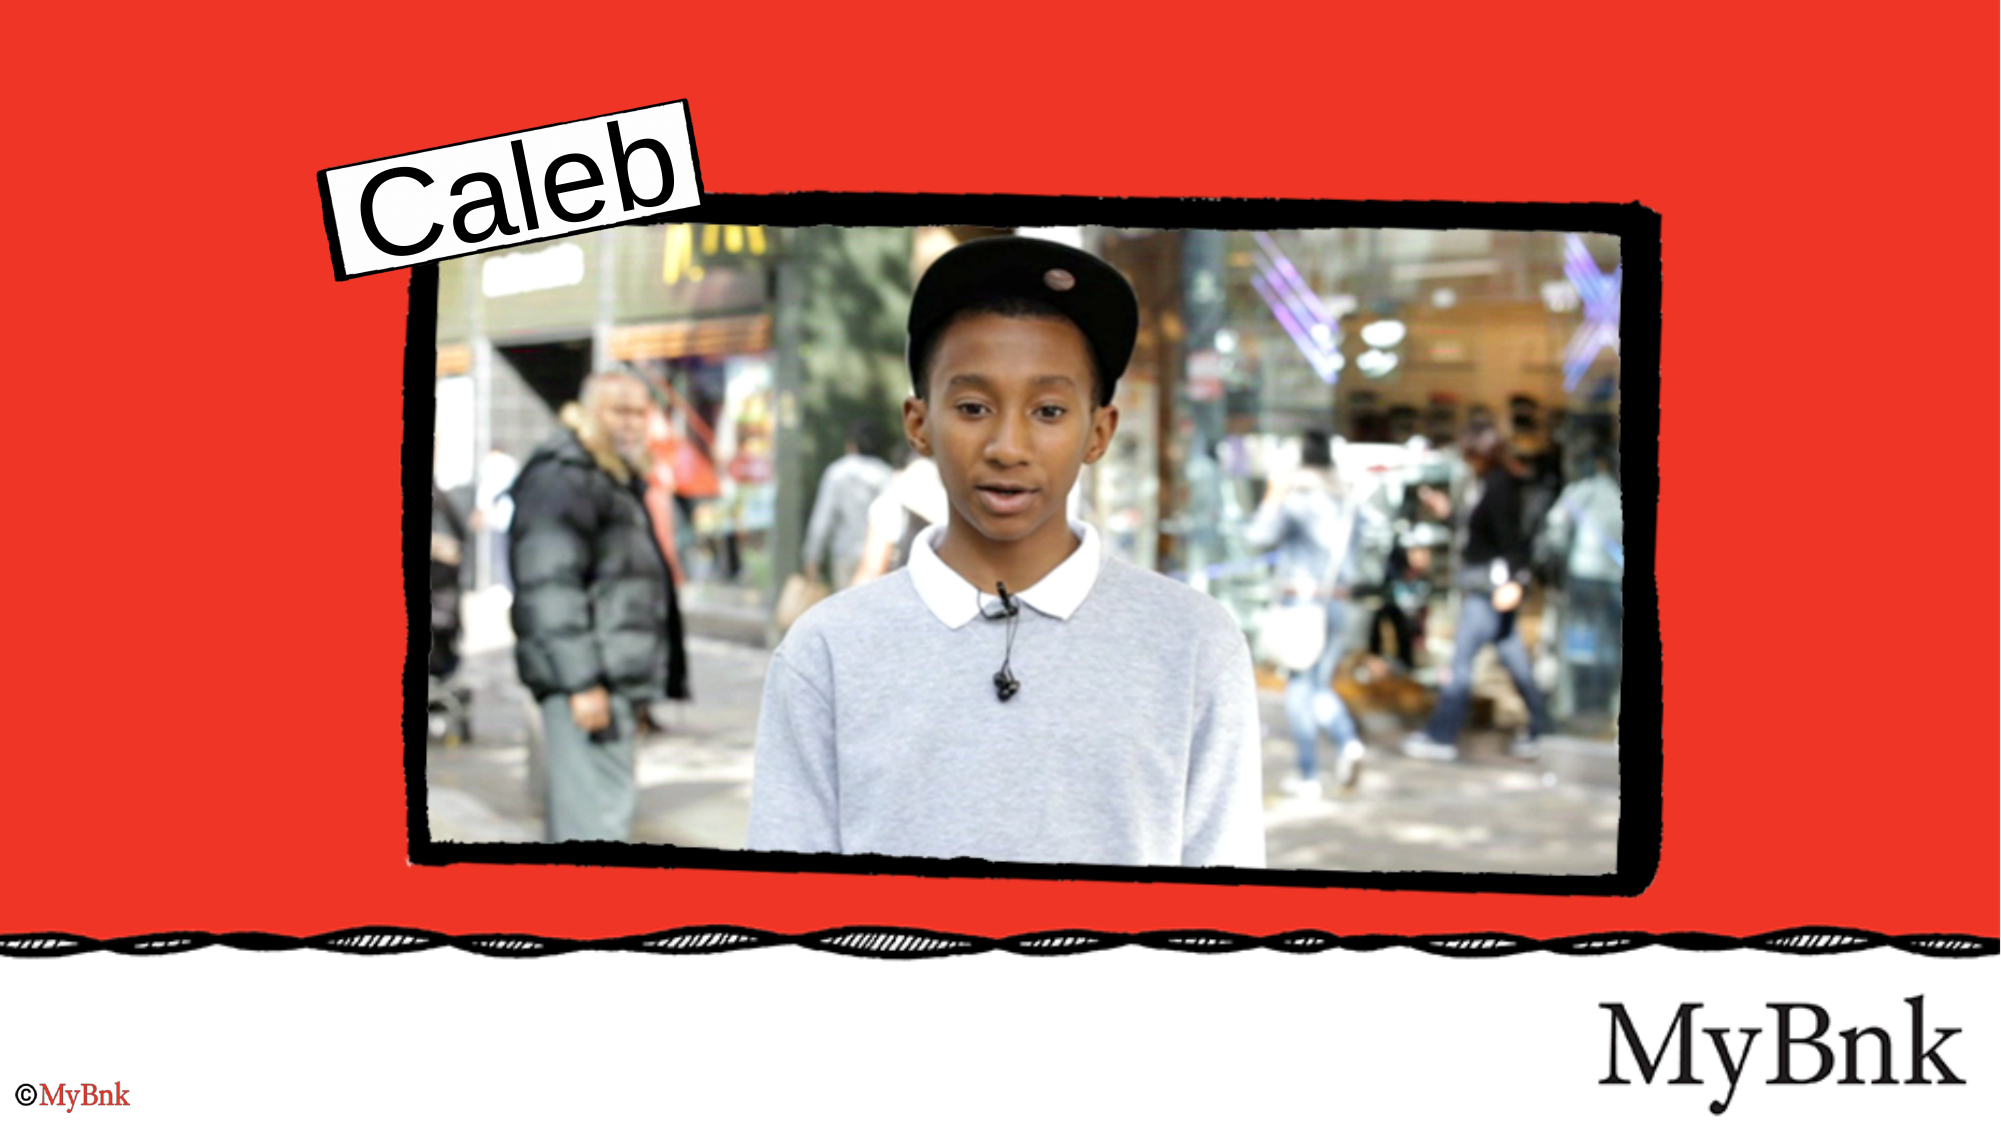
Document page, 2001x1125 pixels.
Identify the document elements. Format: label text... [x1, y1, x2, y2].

text_box Caleb [372, 67, 686, 127]
picture [0, 0, 2001, 1125]
